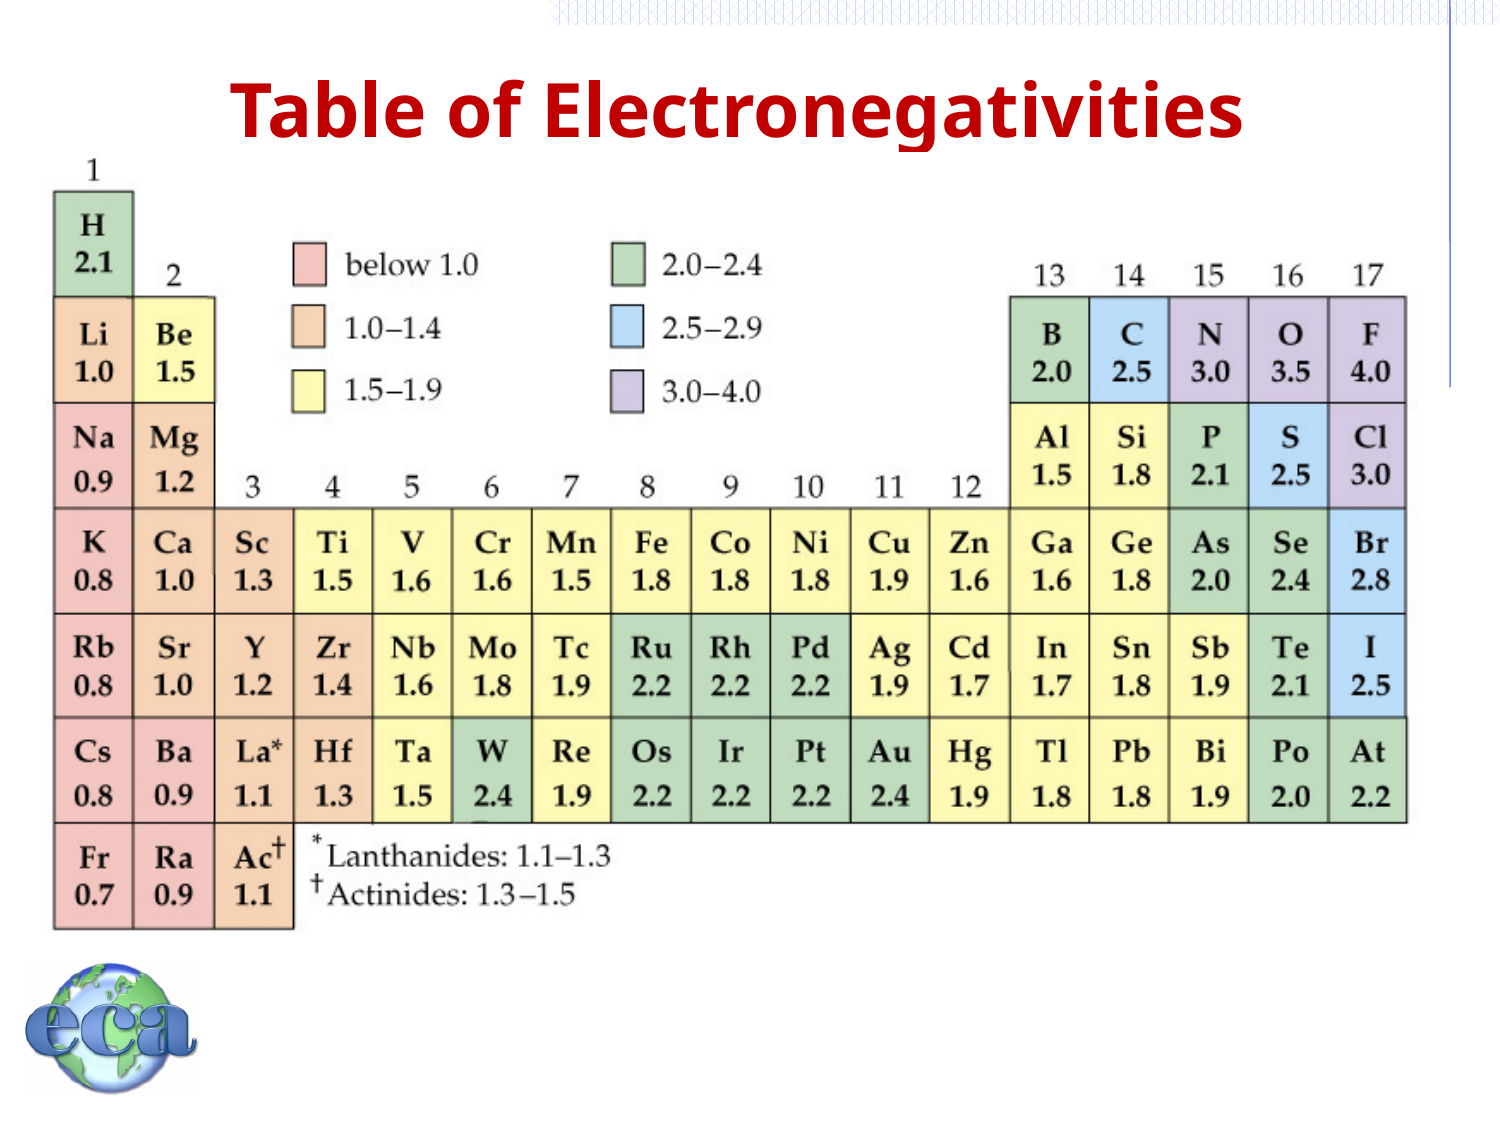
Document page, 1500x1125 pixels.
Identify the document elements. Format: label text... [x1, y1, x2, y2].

picture [23, 960, 200, 1096]
text_box Table of Electronegativities [112, 63, 1363, 150]
picture [46, 152, 1419, 940]
